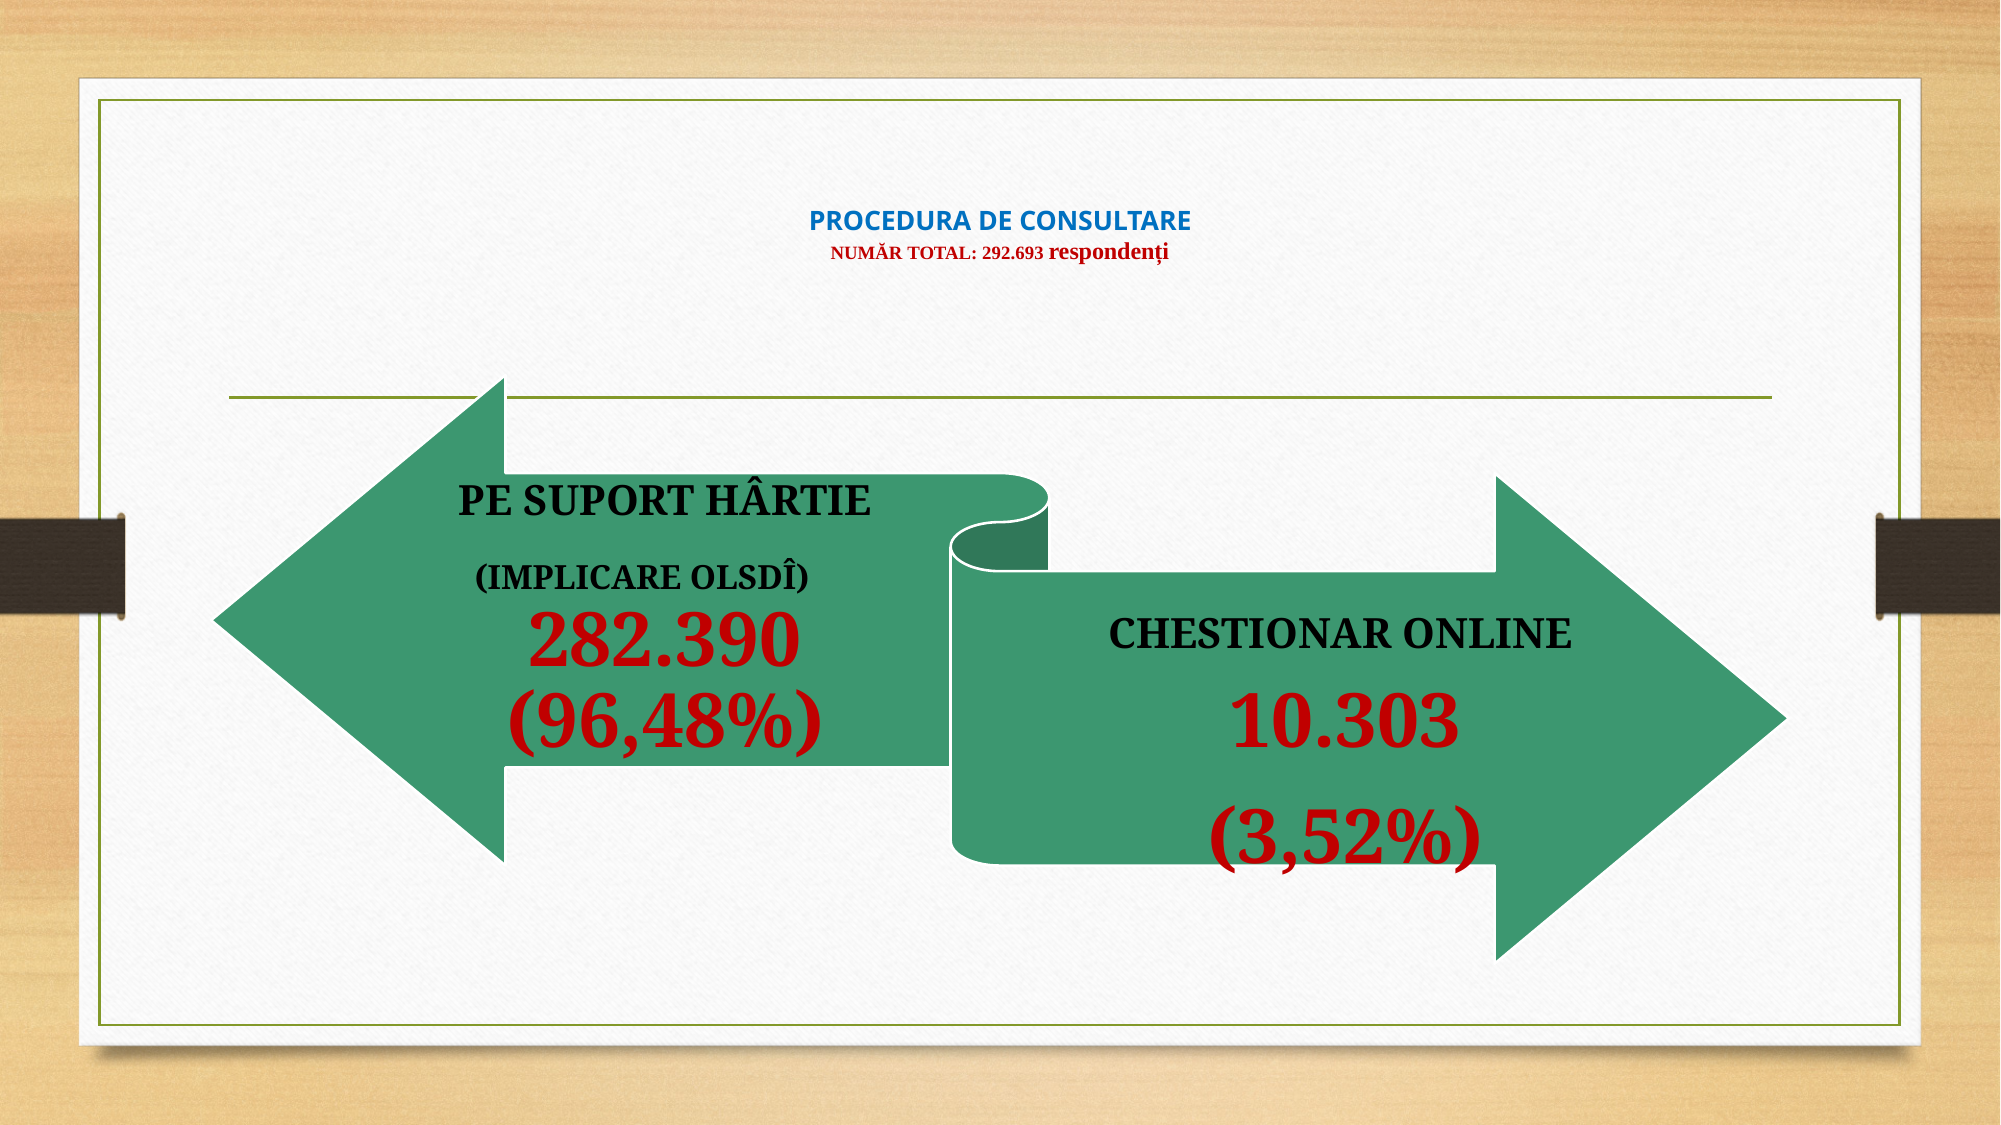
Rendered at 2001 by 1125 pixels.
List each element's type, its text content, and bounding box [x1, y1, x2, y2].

picture [0, 0, 2001, 1125]
title PROCEDURA DE CONSULTARE NUMĂR TOTAL: 292.693 respondenți [212, 129, 1788, 307]
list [212, 374, 1788, 964]
